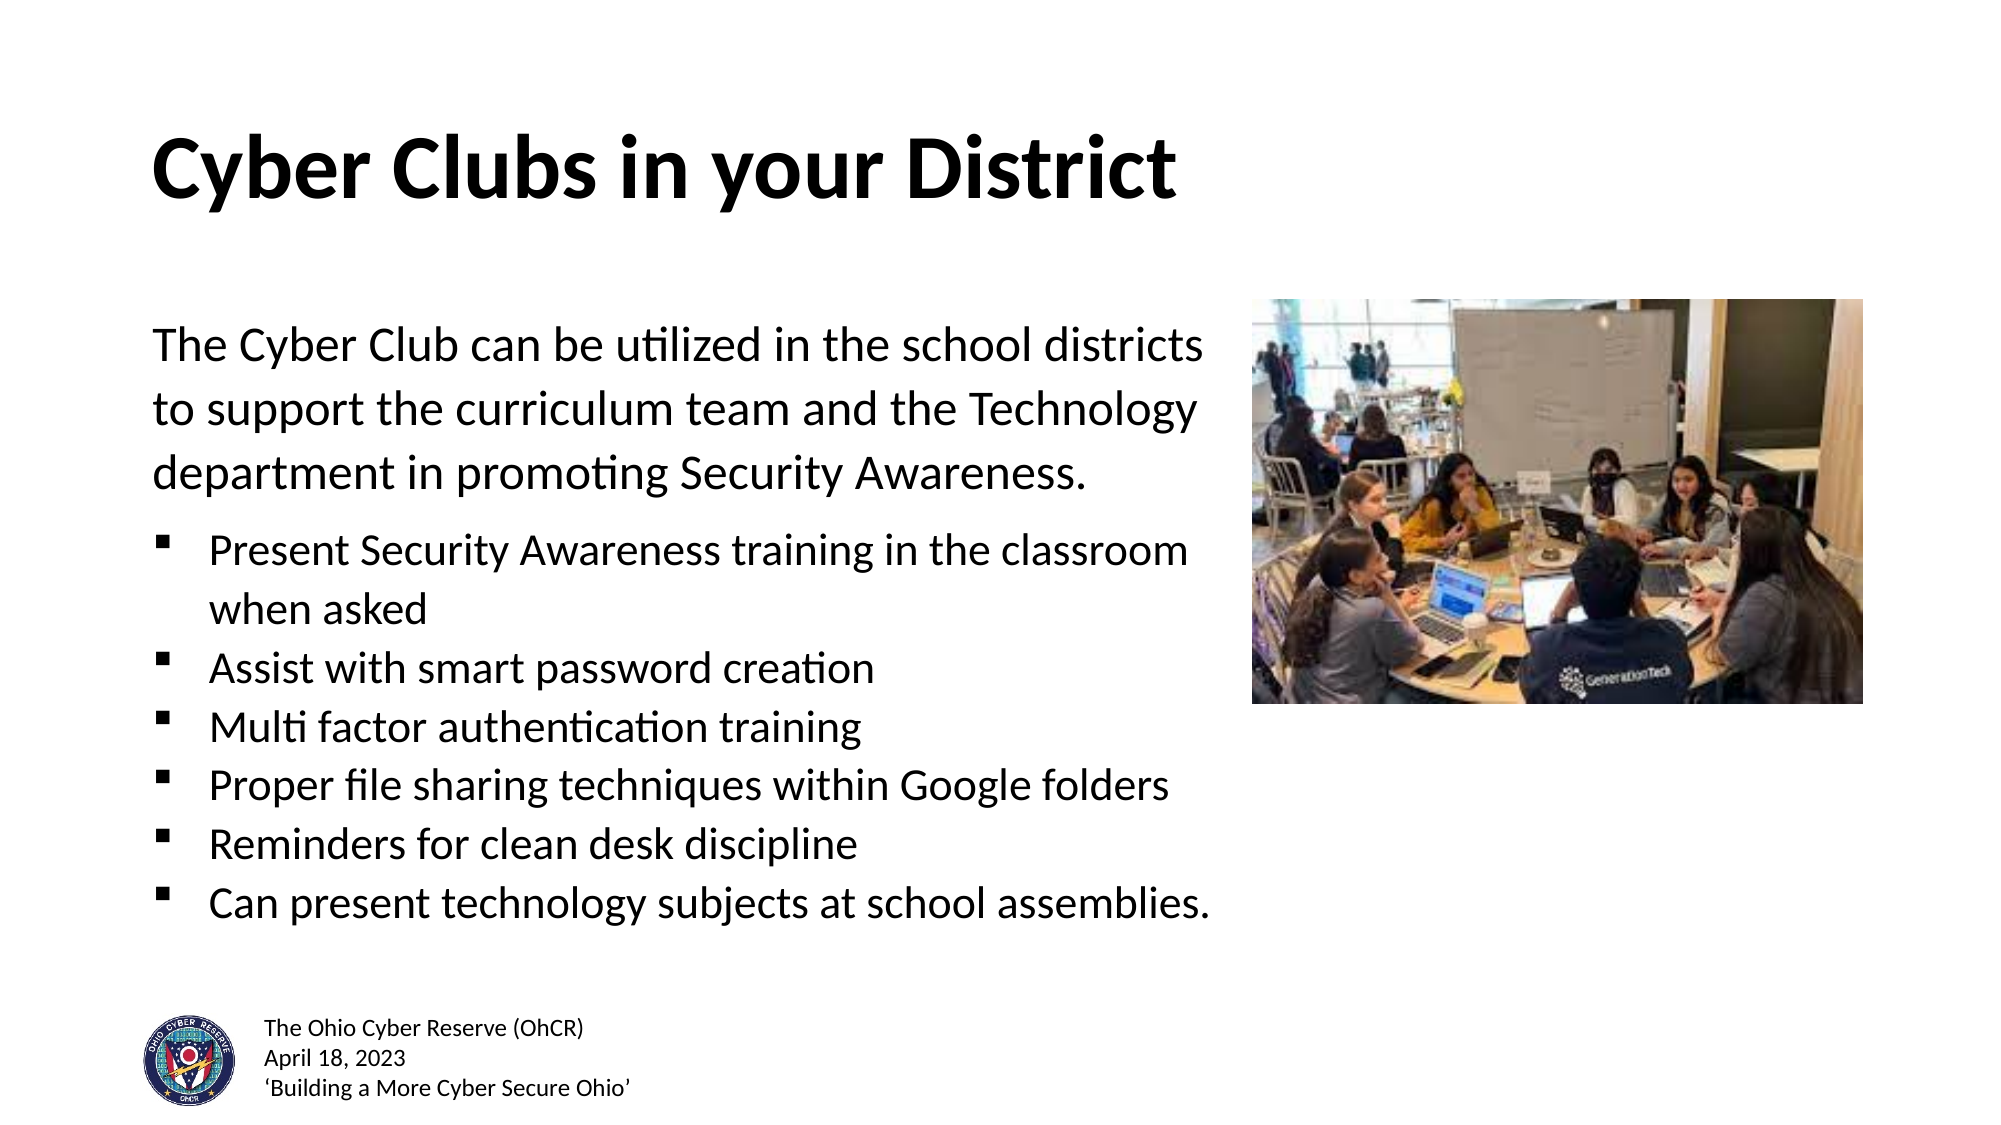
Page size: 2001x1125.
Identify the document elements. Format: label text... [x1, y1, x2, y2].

picture [1252, 299, 1863, 705]
list The Cyber Club can be utilized in the school districts to support the curriculum team and the Technology department in promoting Security Awareness. Present Security Awareness training in the classroom when asked Assist with smart password creation Multi factor authentication training Proper file sharing techniques within Google folders Reminders for clean desk discipline Can present technology subjects at school assemblies. [137, 299, 1235, 943]
title Cyber Clubs in your District [137, 59, 1863, 278]
text_box The Ohio Cyber Reserve (OhCR) April 18, 2023 ‘Building a More Cyber Secure Ohio’ [249, 1004, 647, 1109]
picture [140, 1013, 238, 1108]
